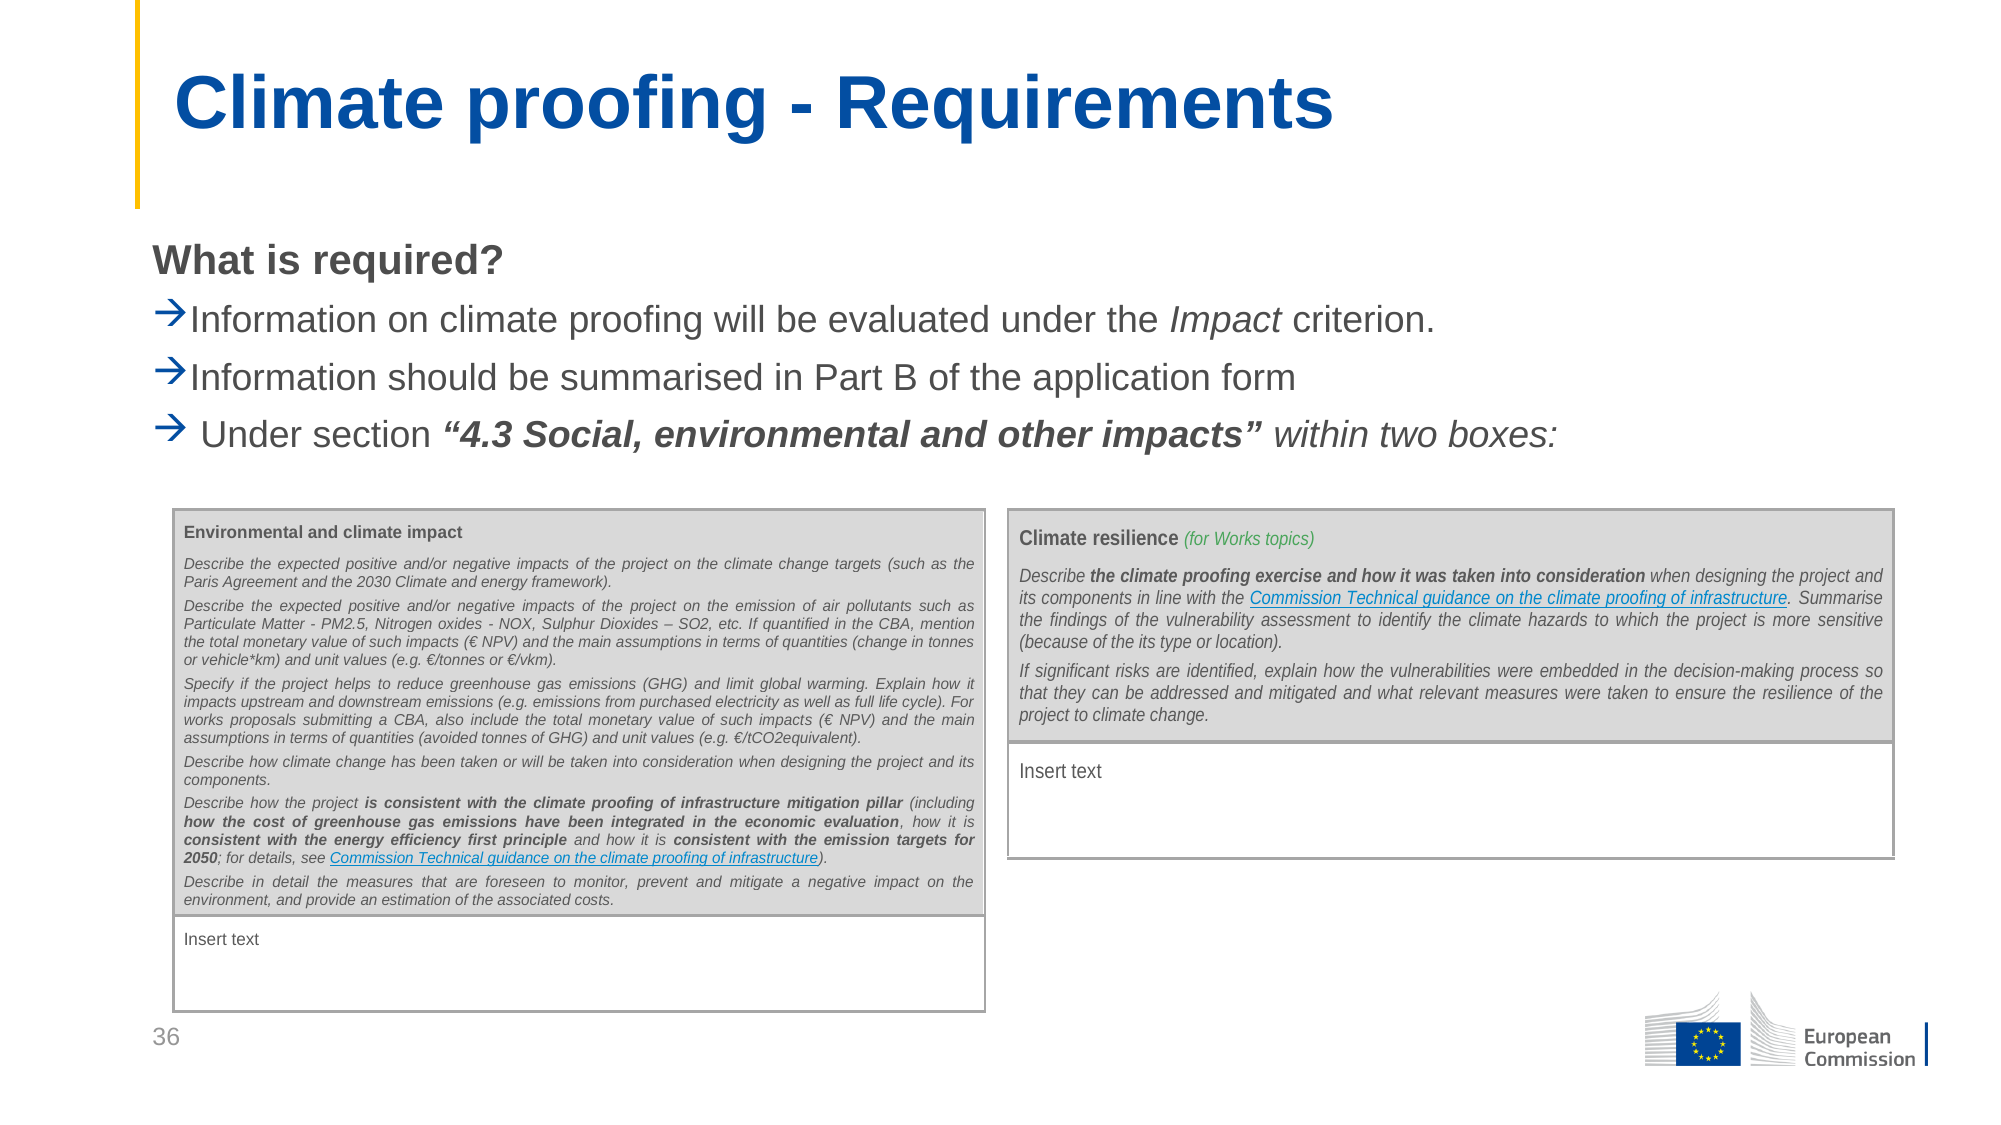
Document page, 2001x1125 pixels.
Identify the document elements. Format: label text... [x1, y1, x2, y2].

list What is required? Information on climate proofing will be evaluated under the Impact criterion. Information should be summarised in Part B of the application form Under section “4.3 Social, environmental and other impacts” within two boxes: [137, 225, 1927, 1006]
picture [1645, 991, 1928, 1066]
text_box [147, 507, 1005, 1056]
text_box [980, 507, 1916, 912]
title Climate proofing - Requirements [159, 42, 1885, 146]
slide_number 36 [137, 1005, 588, 1066]
